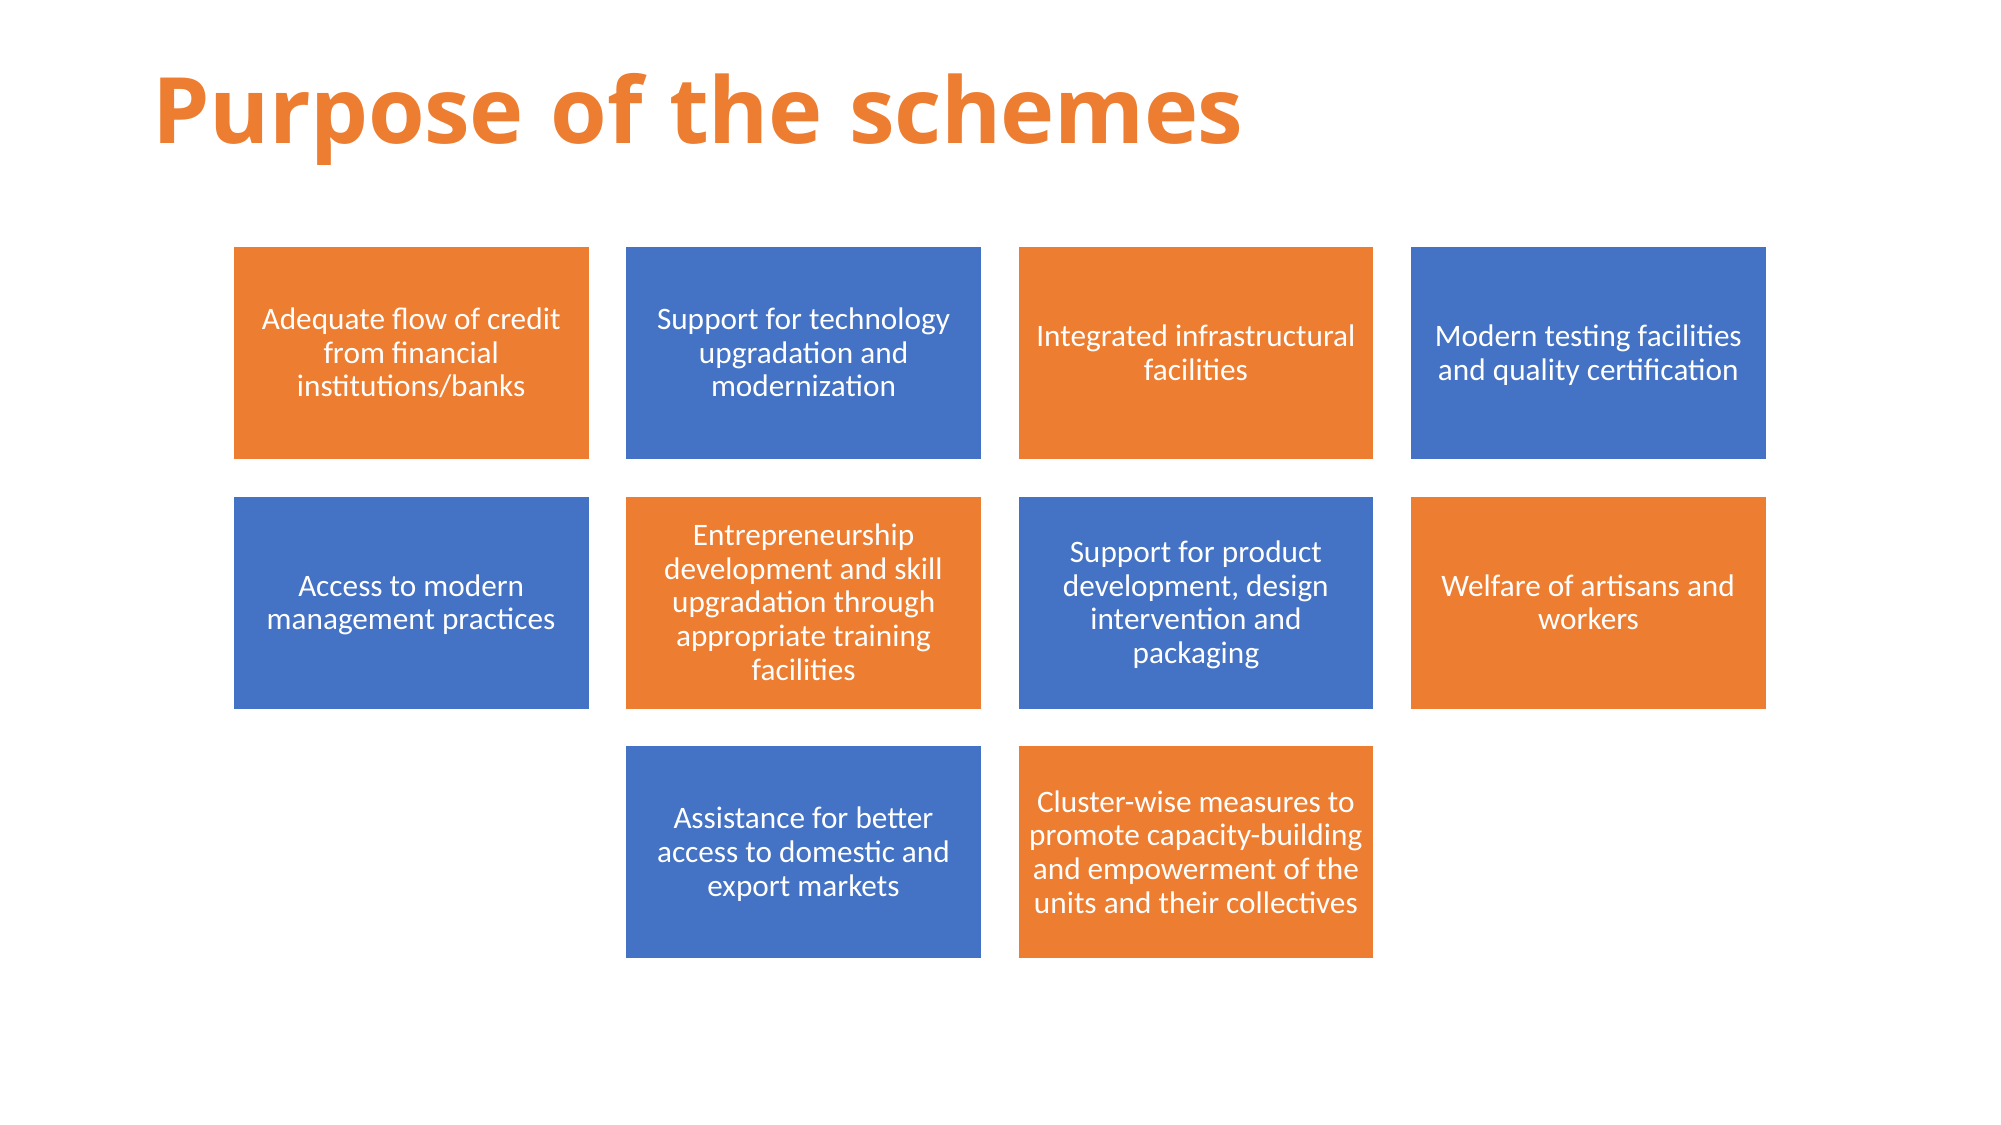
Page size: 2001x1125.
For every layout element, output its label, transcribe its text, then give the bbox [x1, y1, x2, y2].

title Purpose of the schemes [137, 59, 1863, 245]
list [137, 245, 1863, 960]
